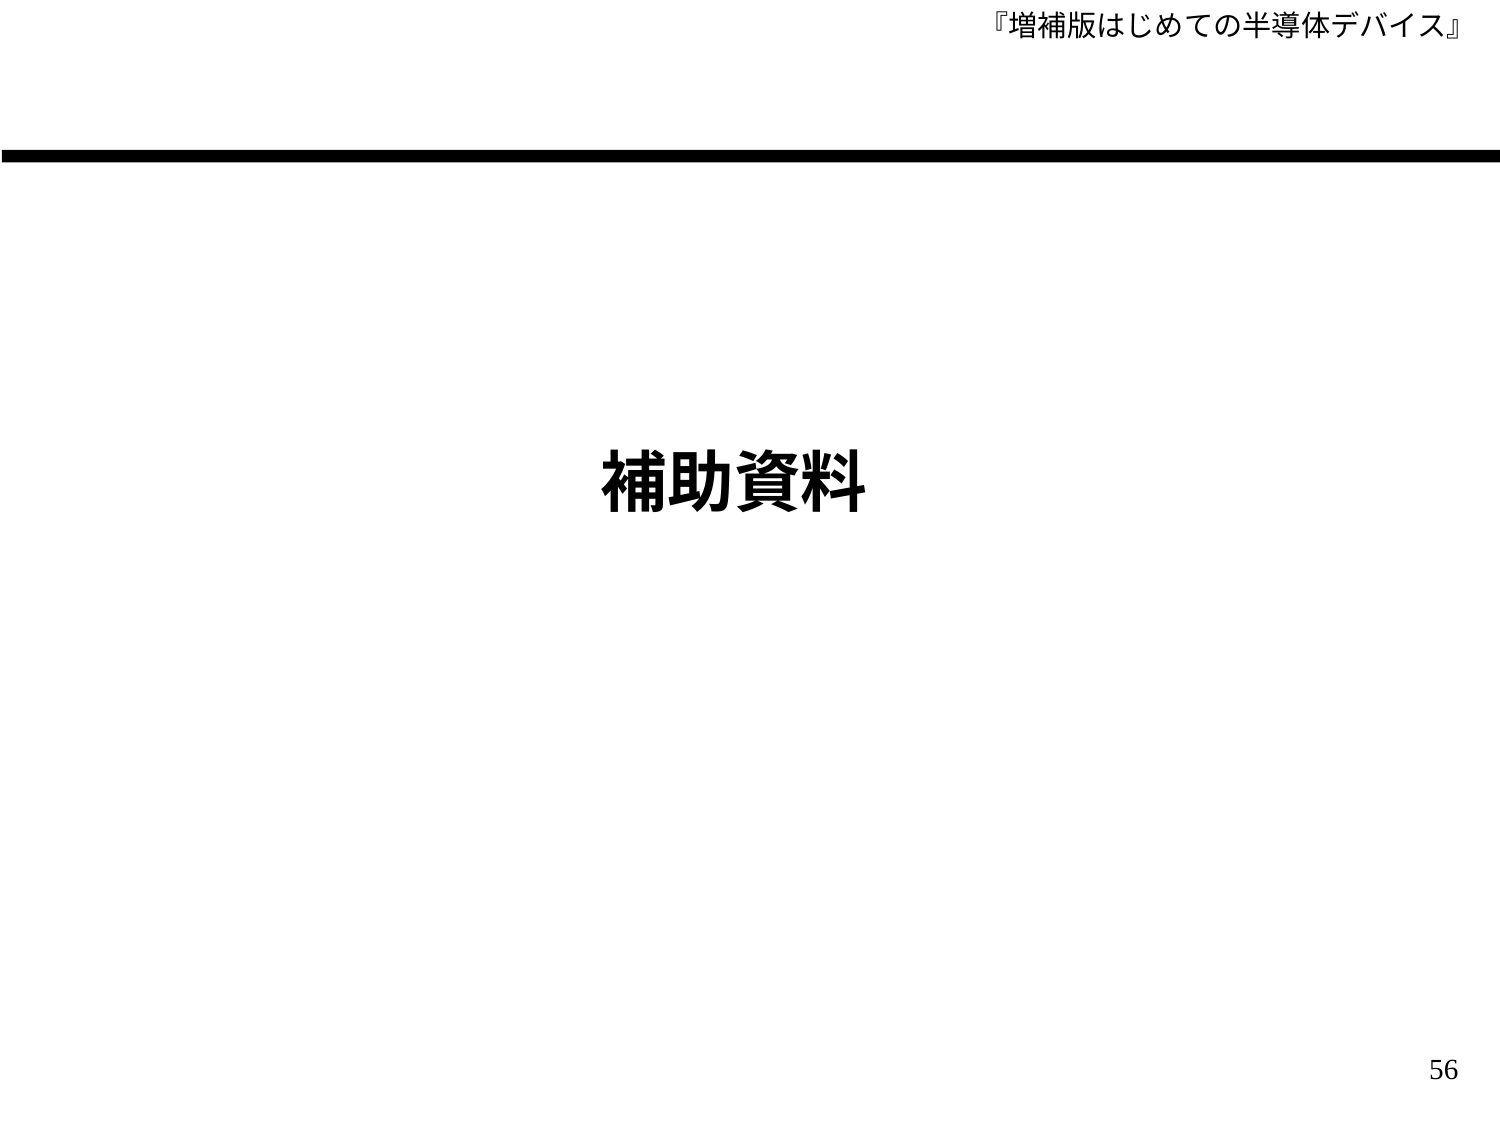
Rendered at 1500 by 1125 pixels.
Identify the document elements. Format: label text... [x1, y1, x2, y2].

text_box 56 [1161, 1042, 1474, 1118]
text_box 補助資料 [586, 432, 883, 528]
